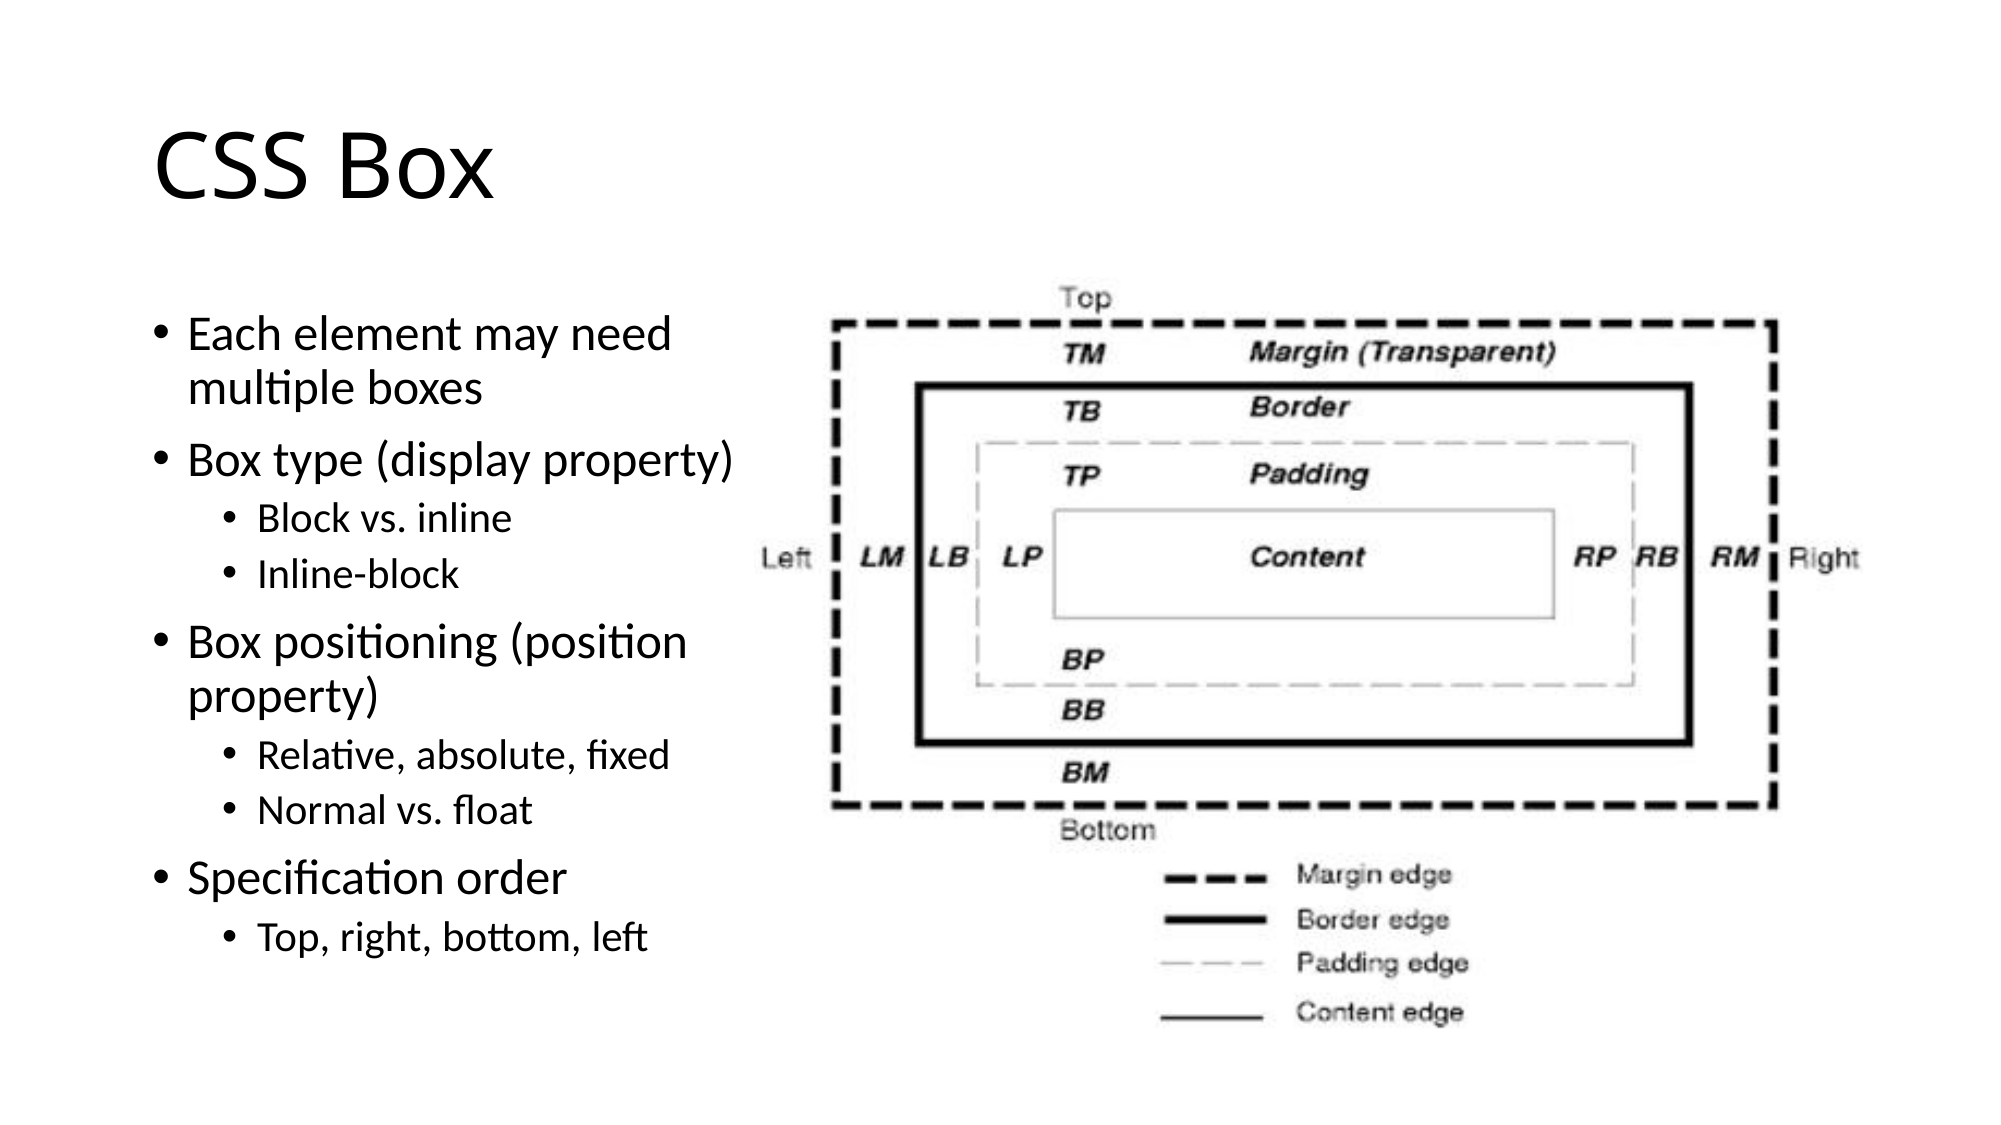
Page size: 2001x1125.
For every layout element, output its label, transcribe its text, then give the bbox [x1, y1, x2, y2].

picture [754, 277, 1863, 1037]
list Each element may need multiple boxes Box type (display property) Block vs. inline Inline-block Box positioning (position property) Relative, absolute, fixed Normal vs. float Specification order Top, right, bottom, left [137, 299, 754, 1014]
title CSS Box [137, 59, 1863, 278]
